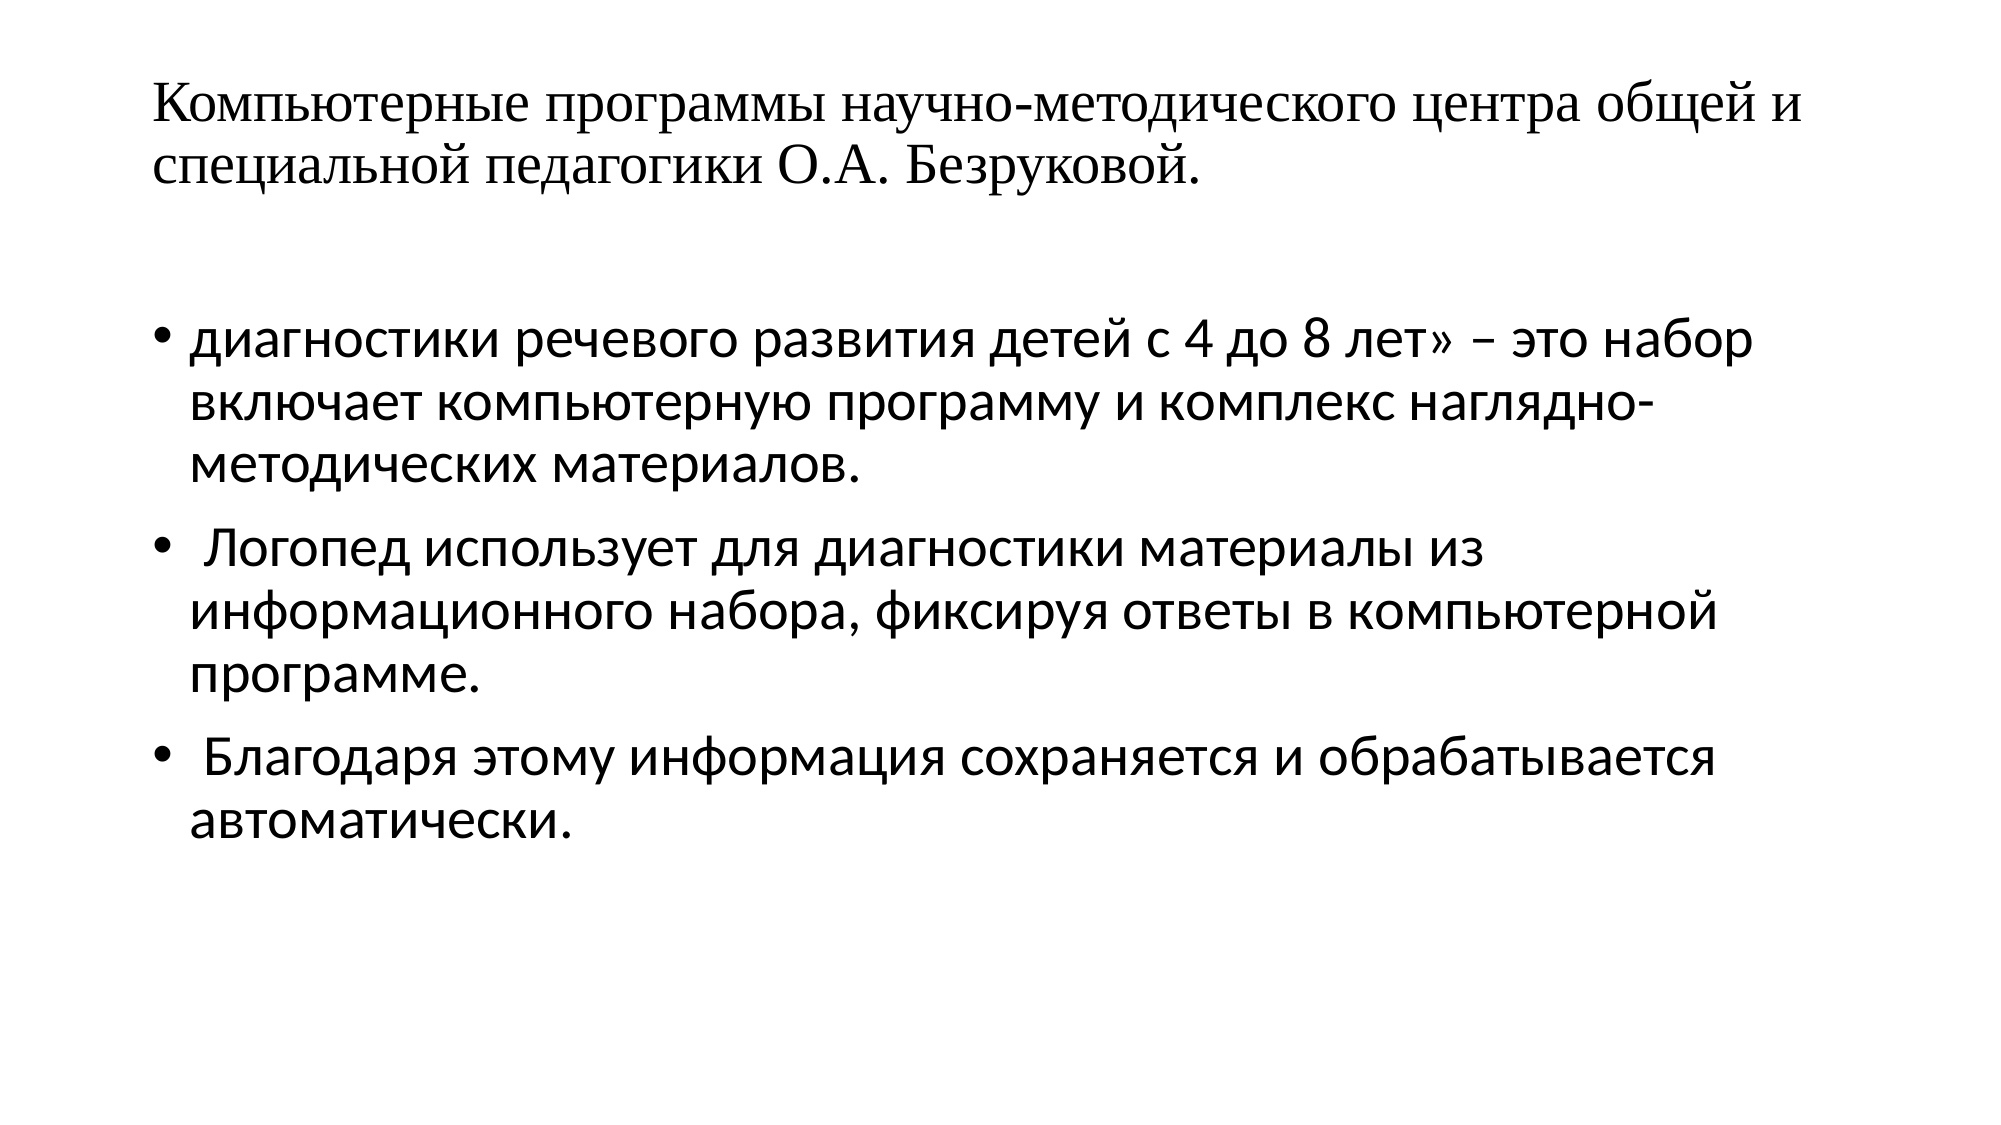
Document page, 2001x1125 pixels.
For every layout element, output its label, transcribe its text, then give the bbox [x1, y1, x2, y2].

title Компьютерные программы научно-методического центра общей и специальной педагогики О.А. Безруковой. [137, 59, 1863, 278]
list диагностики речевого развития детей с 4 до 8 лет» – это набор включает компьютерную программу и комплекс наглядно-методических материалов. Логопед использует для диагностики материалы из информационного набора, фиксируя ответы в компьютерной программе. Благодаря этому информация сохраняется и обрабатывается автоматически. [137, 299, 1863, 1014]
